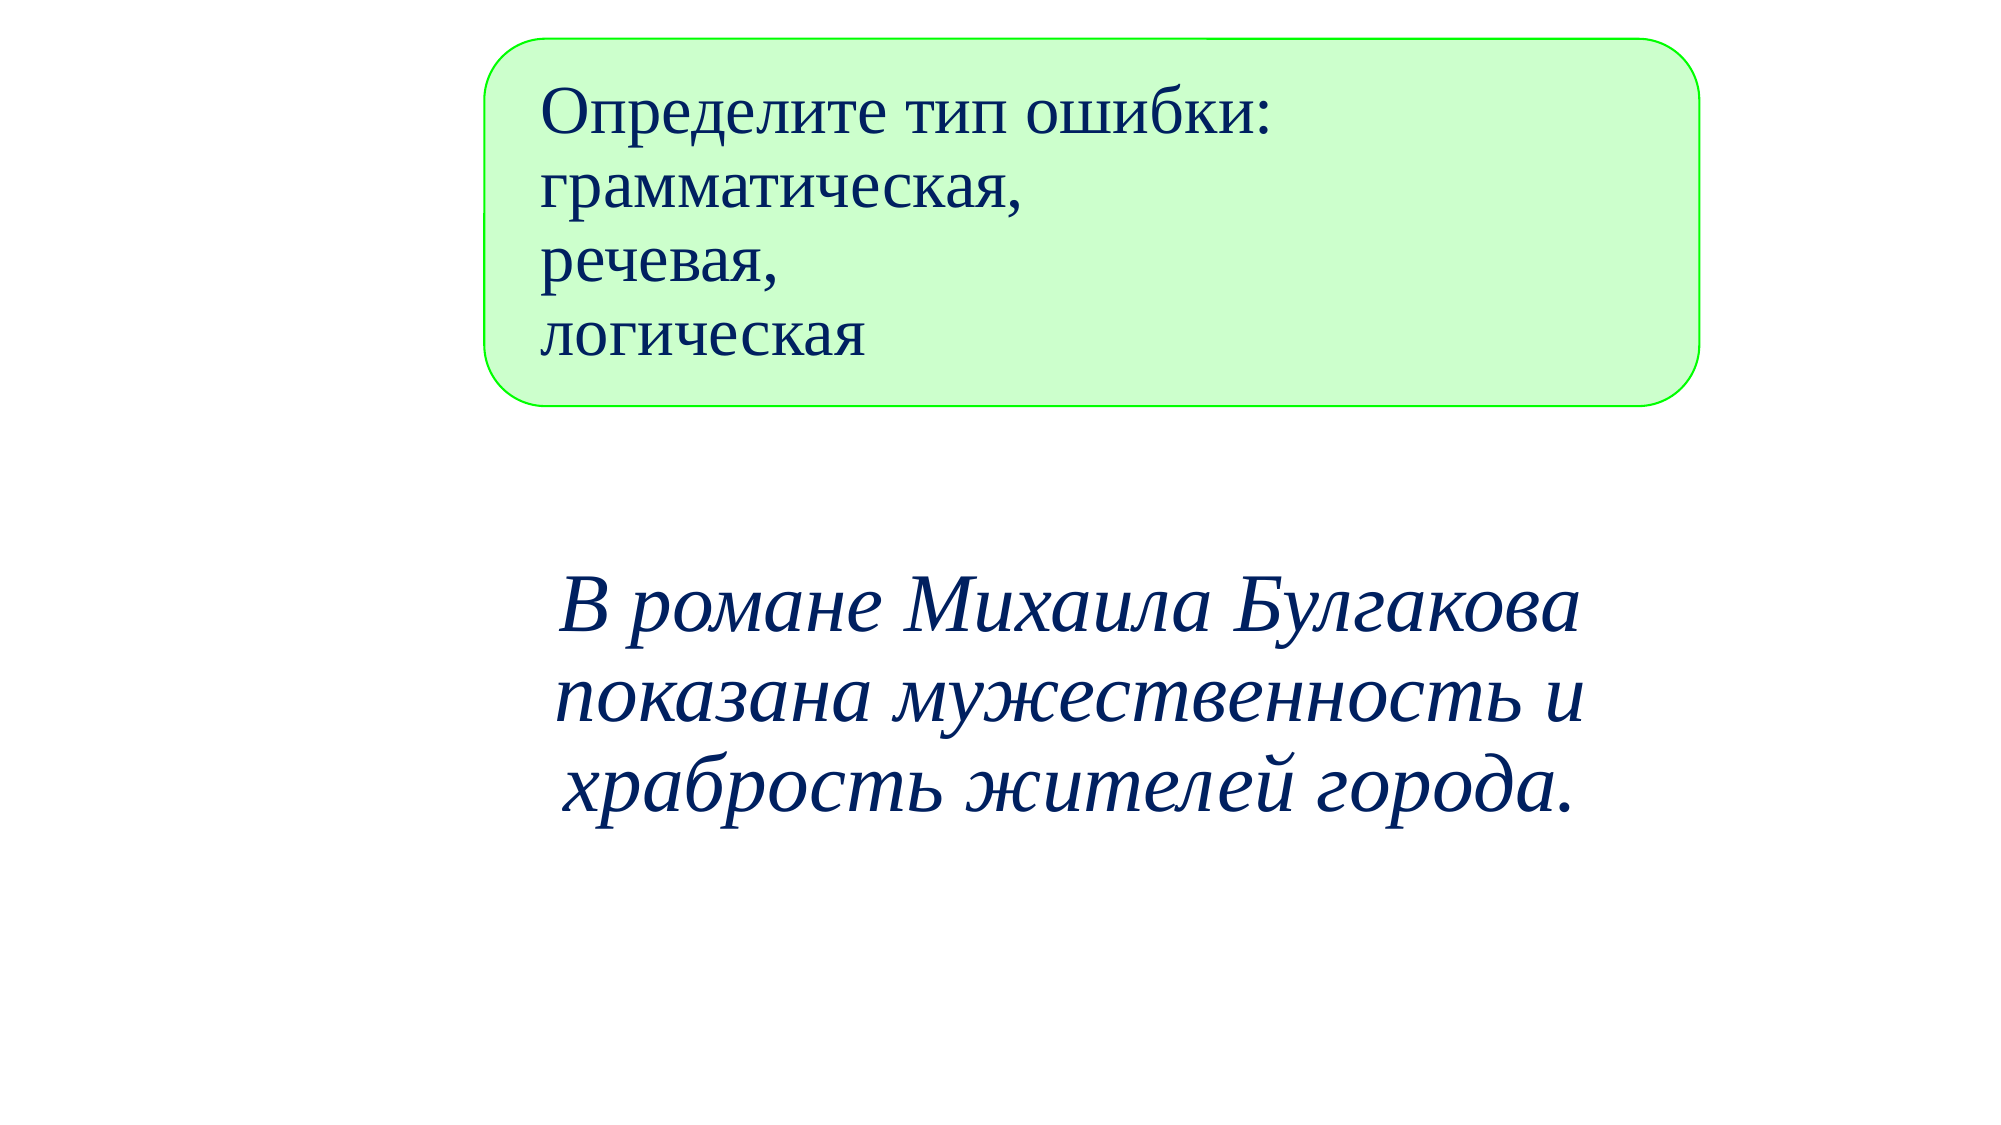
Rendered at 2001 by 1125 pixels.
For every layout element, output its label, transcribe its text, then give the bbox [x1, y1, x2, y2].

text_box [484, 35, 1700, 410]
subtitle В романе Михаила Булгакова показана мужественность и храбрость жителей города. [460, 360, 1676, 1029]
